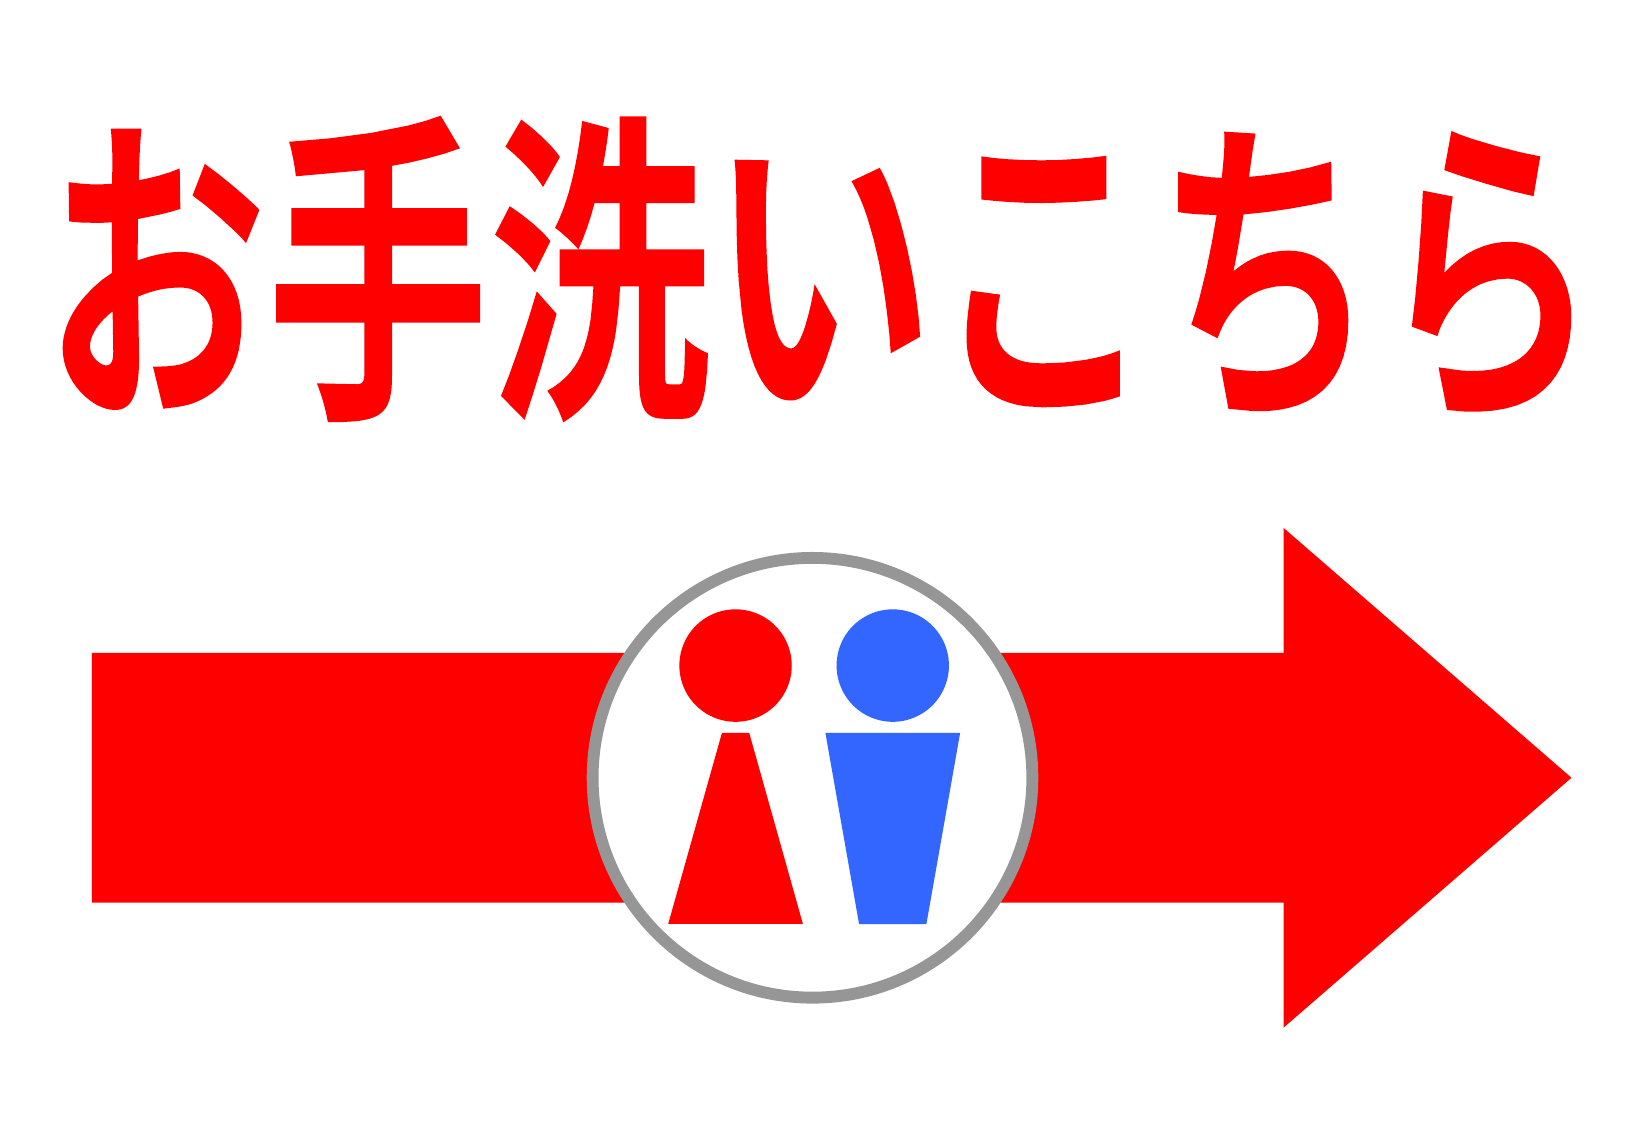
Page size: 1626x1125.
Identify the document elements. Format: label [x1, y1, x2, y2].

text_box [91, 527, 1572, 1028]
